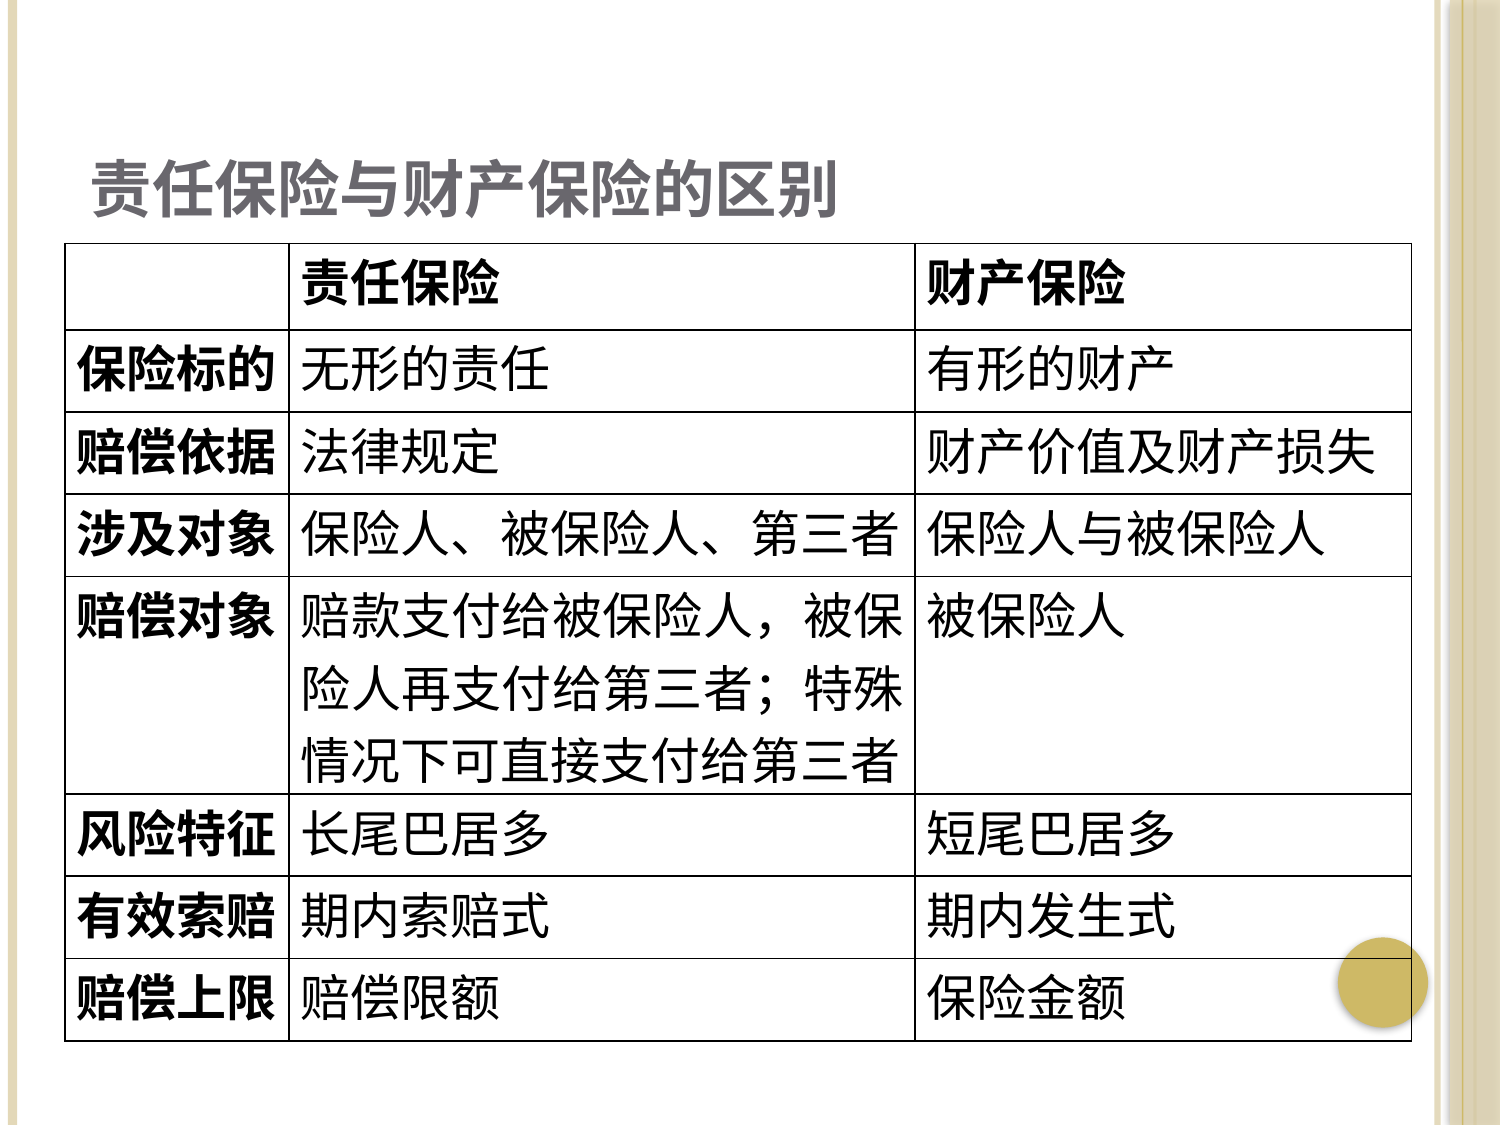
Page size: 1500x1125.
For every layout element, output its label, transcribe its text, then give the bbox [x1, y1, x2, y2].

table_cell 期内索赔式 [290, 877, 914, 958]
table_cell 赔偿依据 [66, 413, 288, 493]
table_header 责任保险 [290, 244, 914, 329]
table_cell 财产价值及财产损失 [916, 413, 1411, 493]
table_cell 涉及对象 [66, 495, 288, 576]
table_cell 短尾巴居多 [916, 795, 1411, 875]
table_cell 长尾巴居多 [290, 795, 914, 875]
table_cell 保险金额 [916, 959, 1411, 1040]
title 责任保险与财产保险的区别 [75, 45, 1300, 233]
table_header 财产保险 [916, 244, 1411, 329]
table_cell 赔偿限额 [290, 959, 914, 1040]
table_cell 期内发生式 [916, 877, 1411, 958]
table_cell 赔偿对象 [66, 577, 288, 793]
table_cell 有效索赔 [66, 877, 288, 958]
table_cell 被保险人 [916, 577, 1411, 793]
table_cell 保险人与被保险人 [916, 495, 1411, 576]
table_header [66, 244, 288, 329]
table_cell 赔款支付给被保险人，被保险人再支付给第三者；特殊情况下可直接支付给第三者 [290, 577, 914, 793]
table_cell 法律规定 [290, 413, 914, 493]
table_cell 赔偿上限 [66, 959, 288, 1040]
table_cell 保险标的 [66, 331, 288, 411]
table_cell 无形的责任 [290, 331, 914, 411]
table_cell 有形的财产 [916, 331, 1411, 411]
table_cell 风险特征 [66, 795, 288, 875]
table_cell 保险人、被保险人、第三者 [290, 495, 914, 576]
